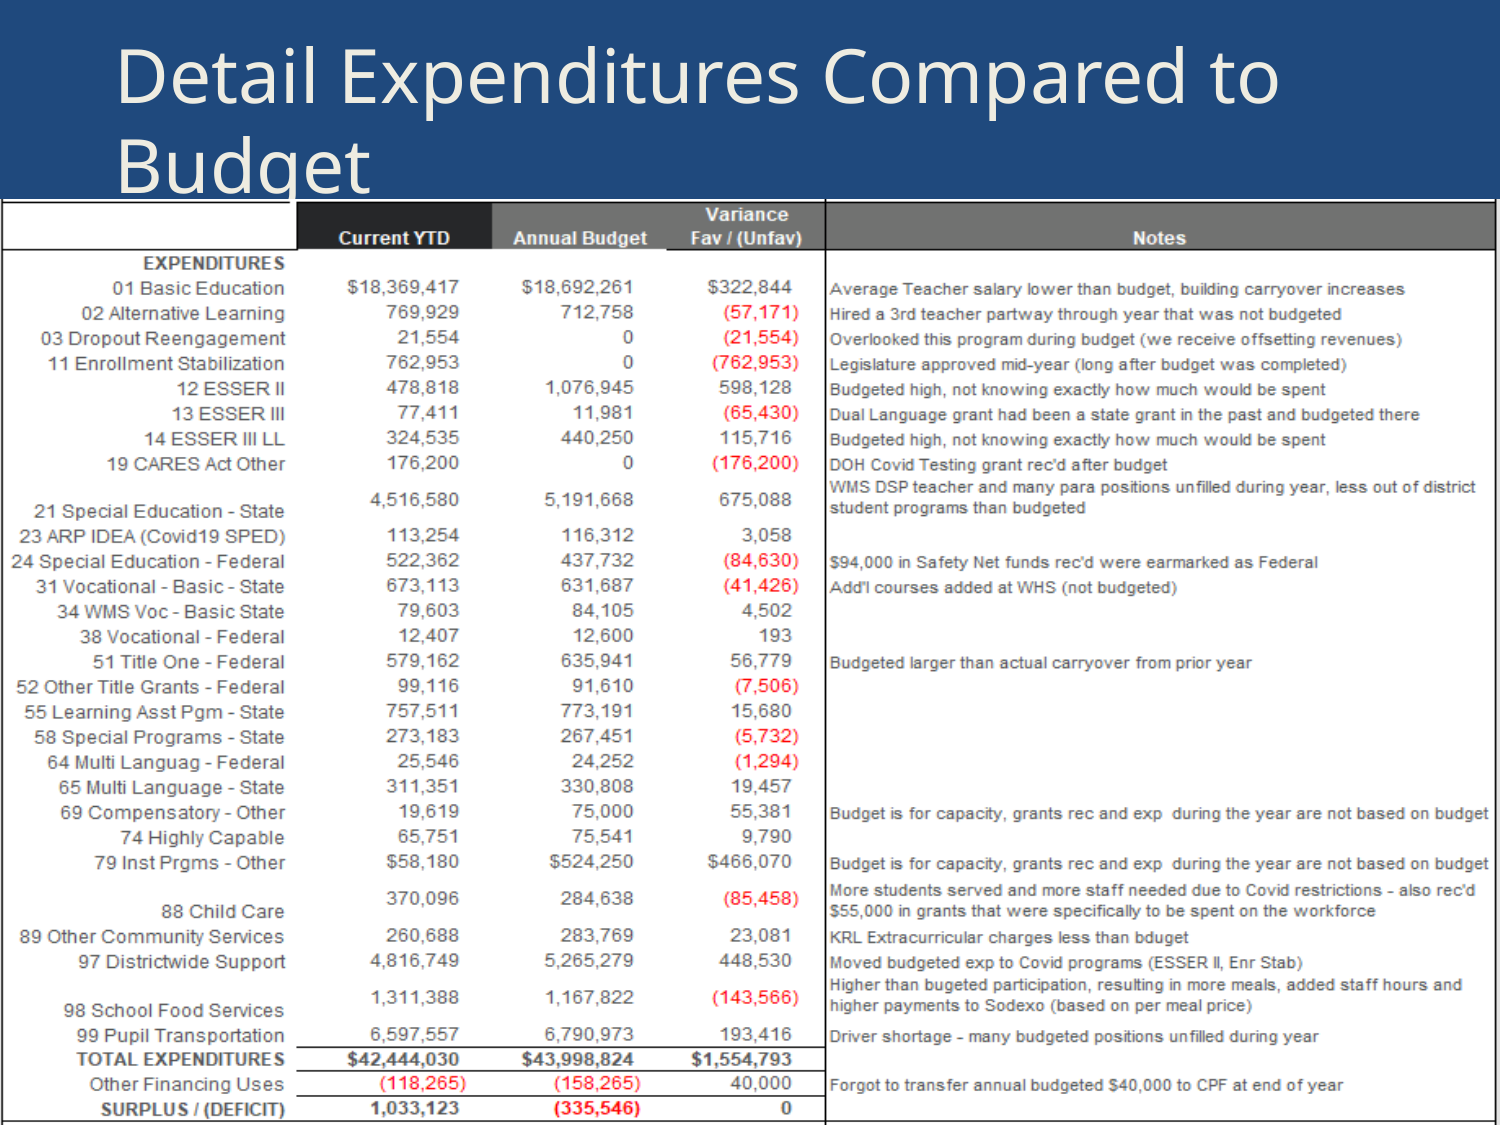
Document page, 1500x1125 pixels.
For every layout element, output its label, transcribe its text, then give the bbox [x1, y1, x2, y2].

picture [0, 199, 1500, 1125]
title Detail Expenditures Compared to Budget [99, 37, 1438, 198]
